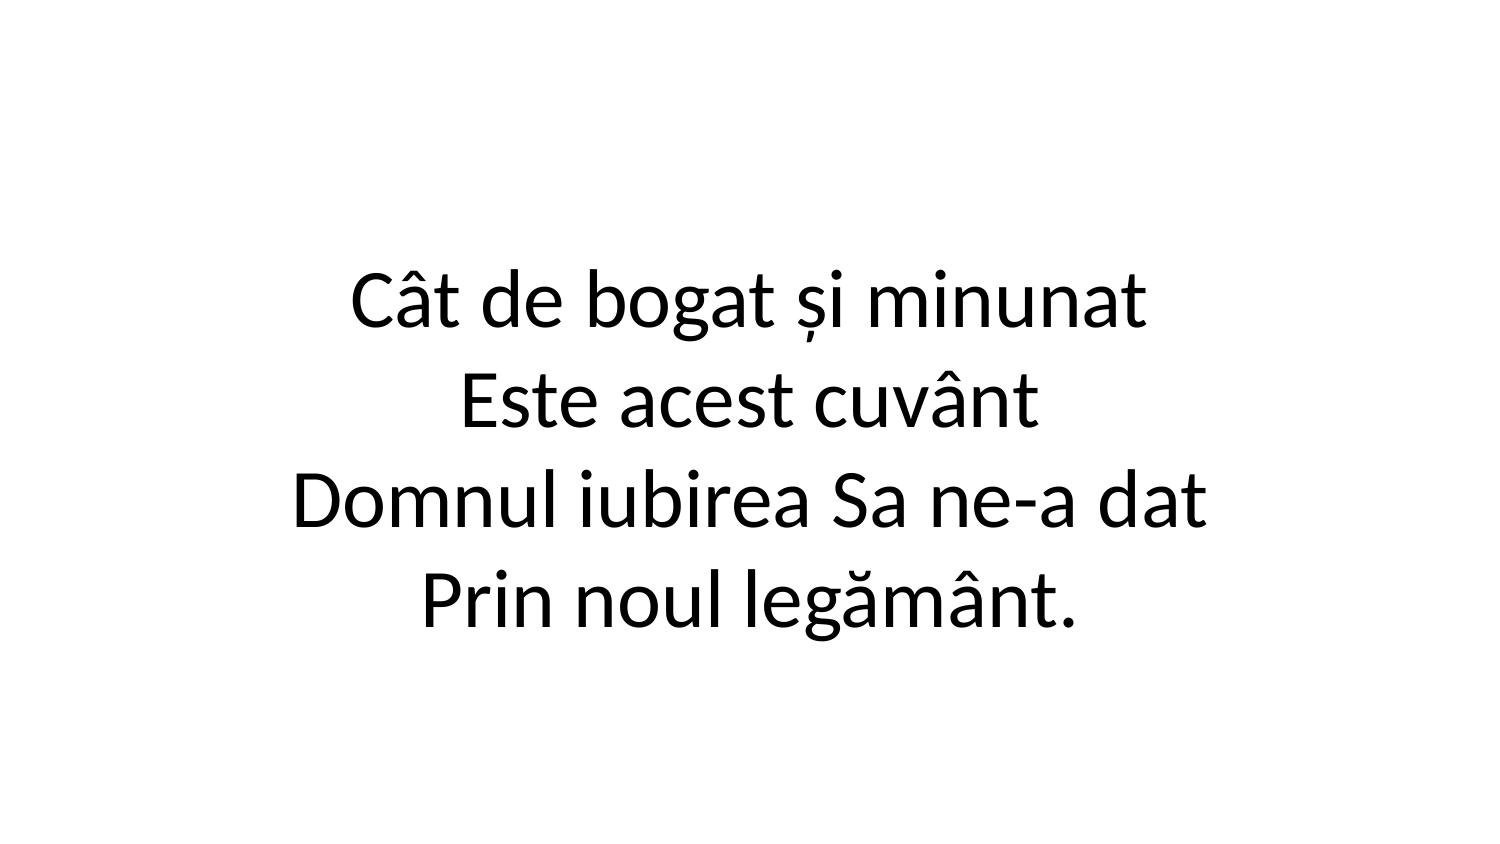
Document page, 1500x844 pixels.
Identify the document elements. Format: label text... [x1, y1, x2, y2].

text_box Cât de bogat și minunat Este acest cuvânt Domnul iubirea Sa ne-a dat Prin noul legământ. [276, 192, 1224, 652]
